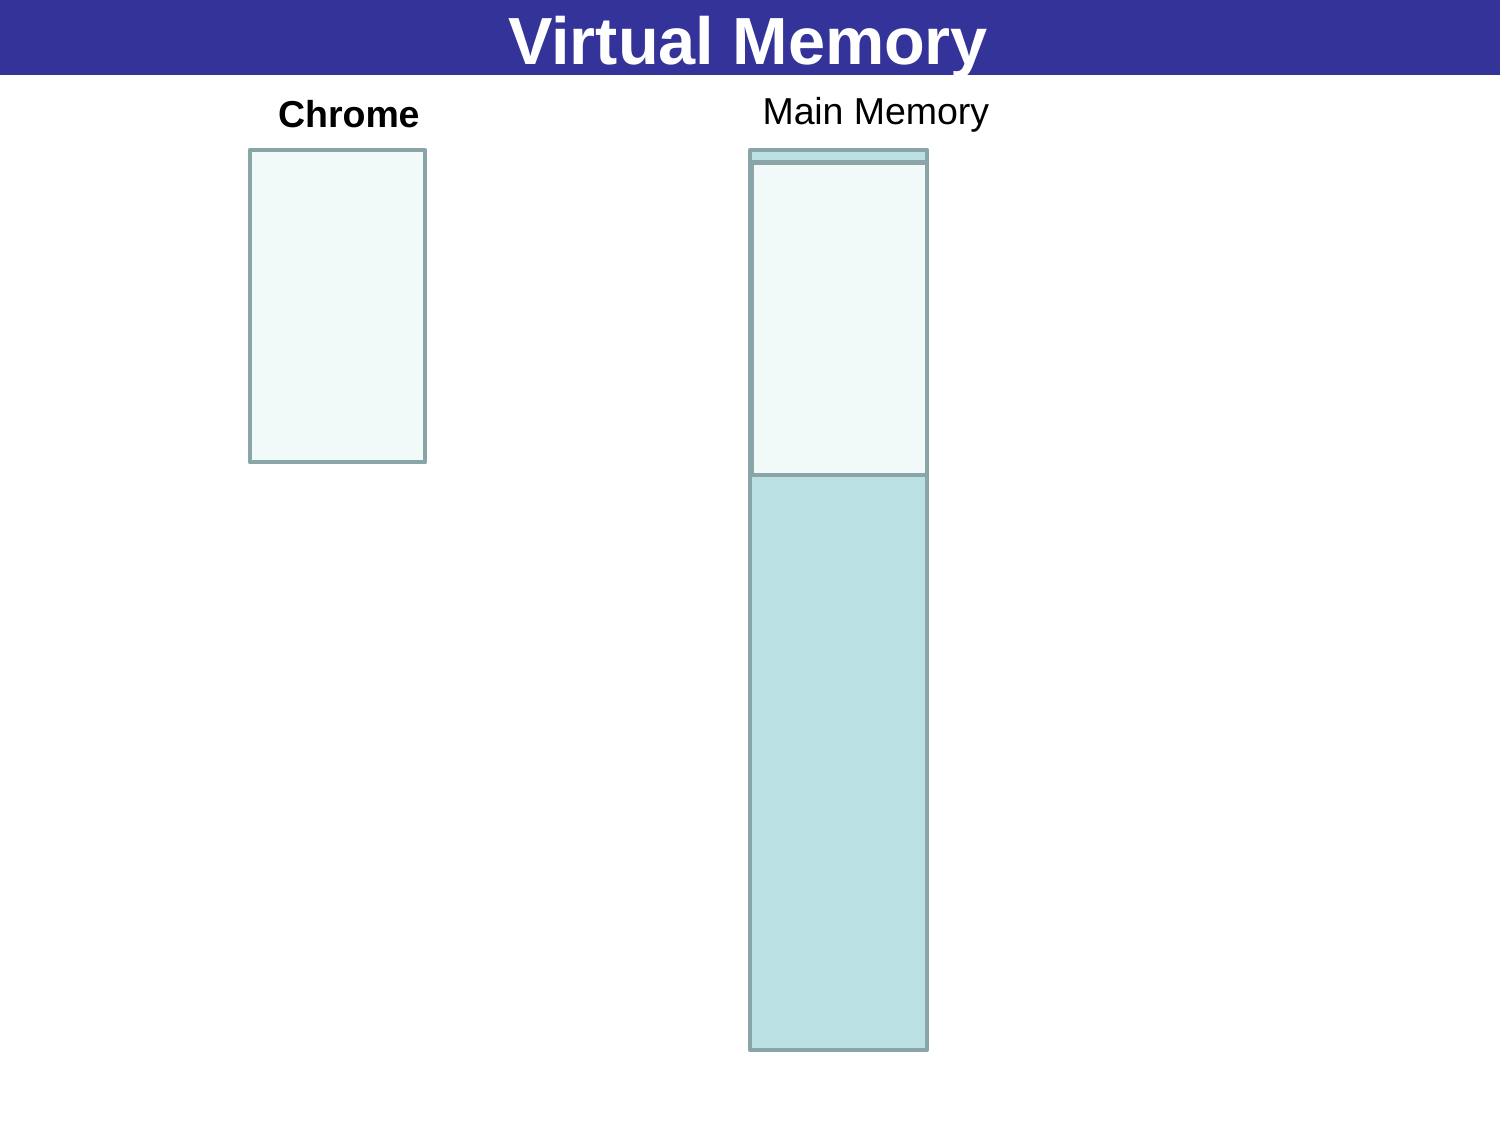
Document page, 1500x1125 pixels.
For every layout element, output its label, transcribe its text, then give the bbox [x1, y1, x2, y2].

text_box [248, 148, 427, 464]
text_box [750, 160, 929, 477]
text_box Chrome [263, 82, 435, 142]
title Virtual Memory [0, 0, 1500, 75]
text_box Main Memory [747, 79, 1005, 140]
text_box [748, 148, 929, 1052]
